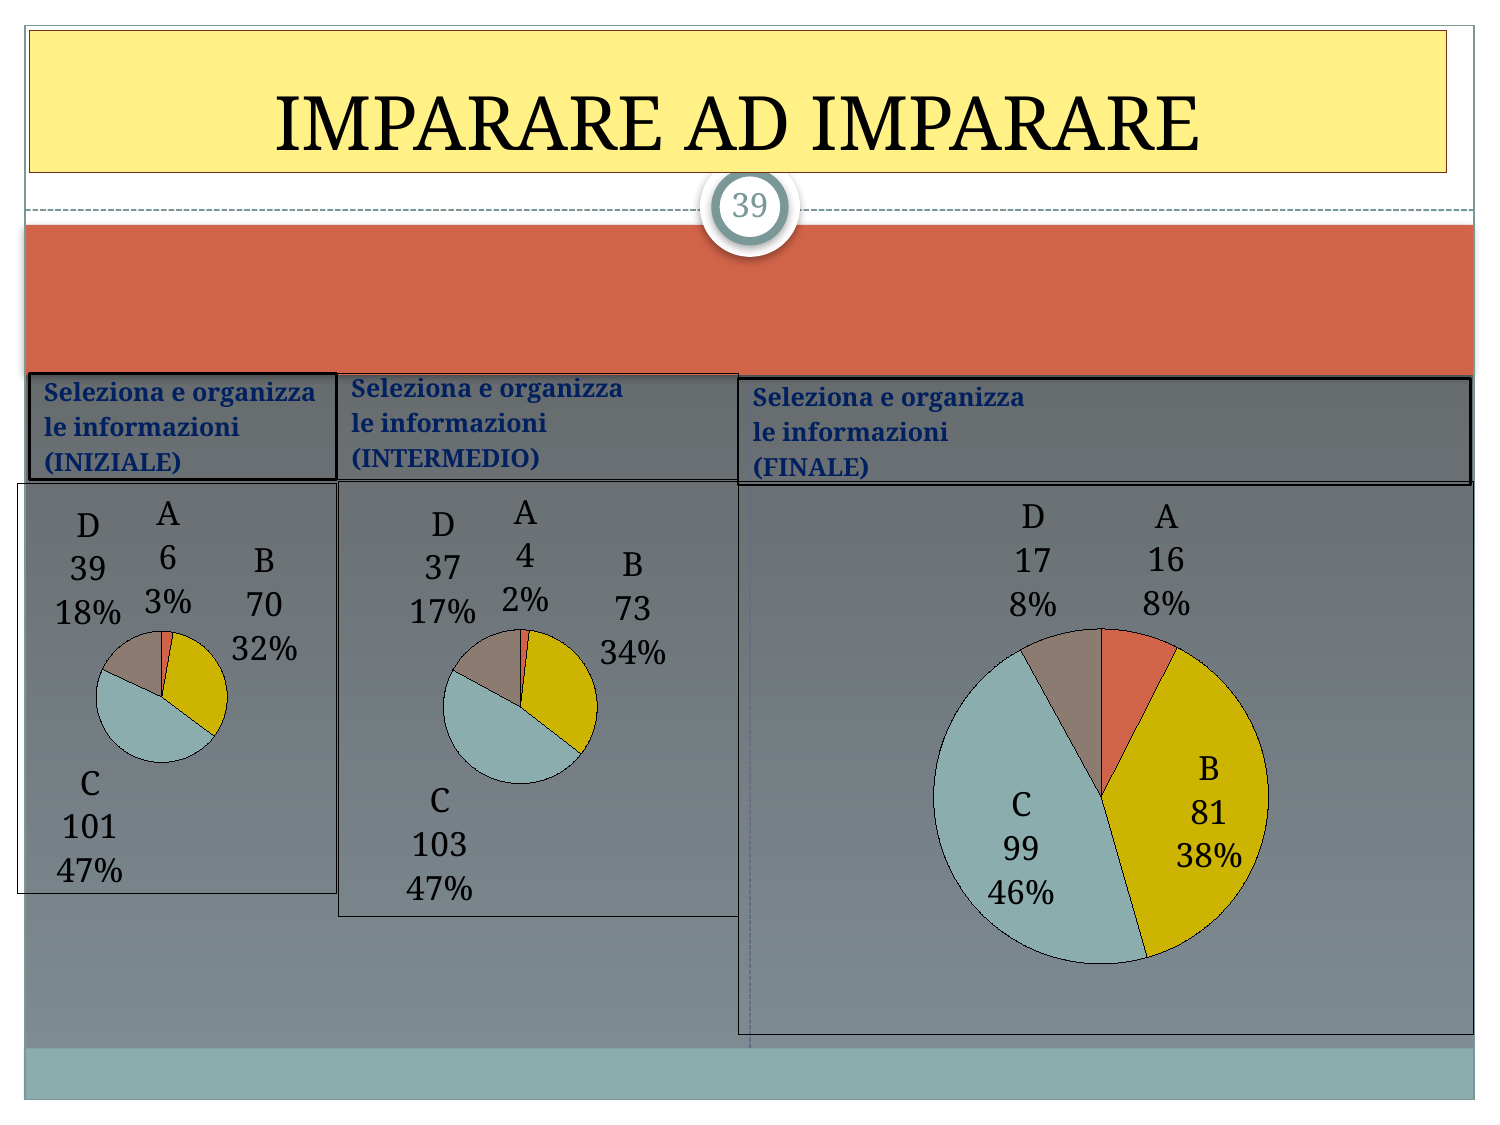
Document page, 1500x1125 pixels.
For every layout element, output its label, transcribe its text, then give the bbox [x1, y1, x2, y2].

chart [17, 482, 337, 894]
title IMPARARE AD IMPARARE [29, 30, 1447, 173]
slide_number 39 [712, 173, 788, 244]
chart [338, 480, 1474, 1036]
list Seleziona e organizza le informazioni (INIZIALE) [28, 372, 338, 480]
list Seleziona e organizza le informazioni (FINALE) [737, 377, 1472, 479]
text_box Seleziona e organizza le informazioni (INTERMEDIO) [336, 373, 739, 480]
